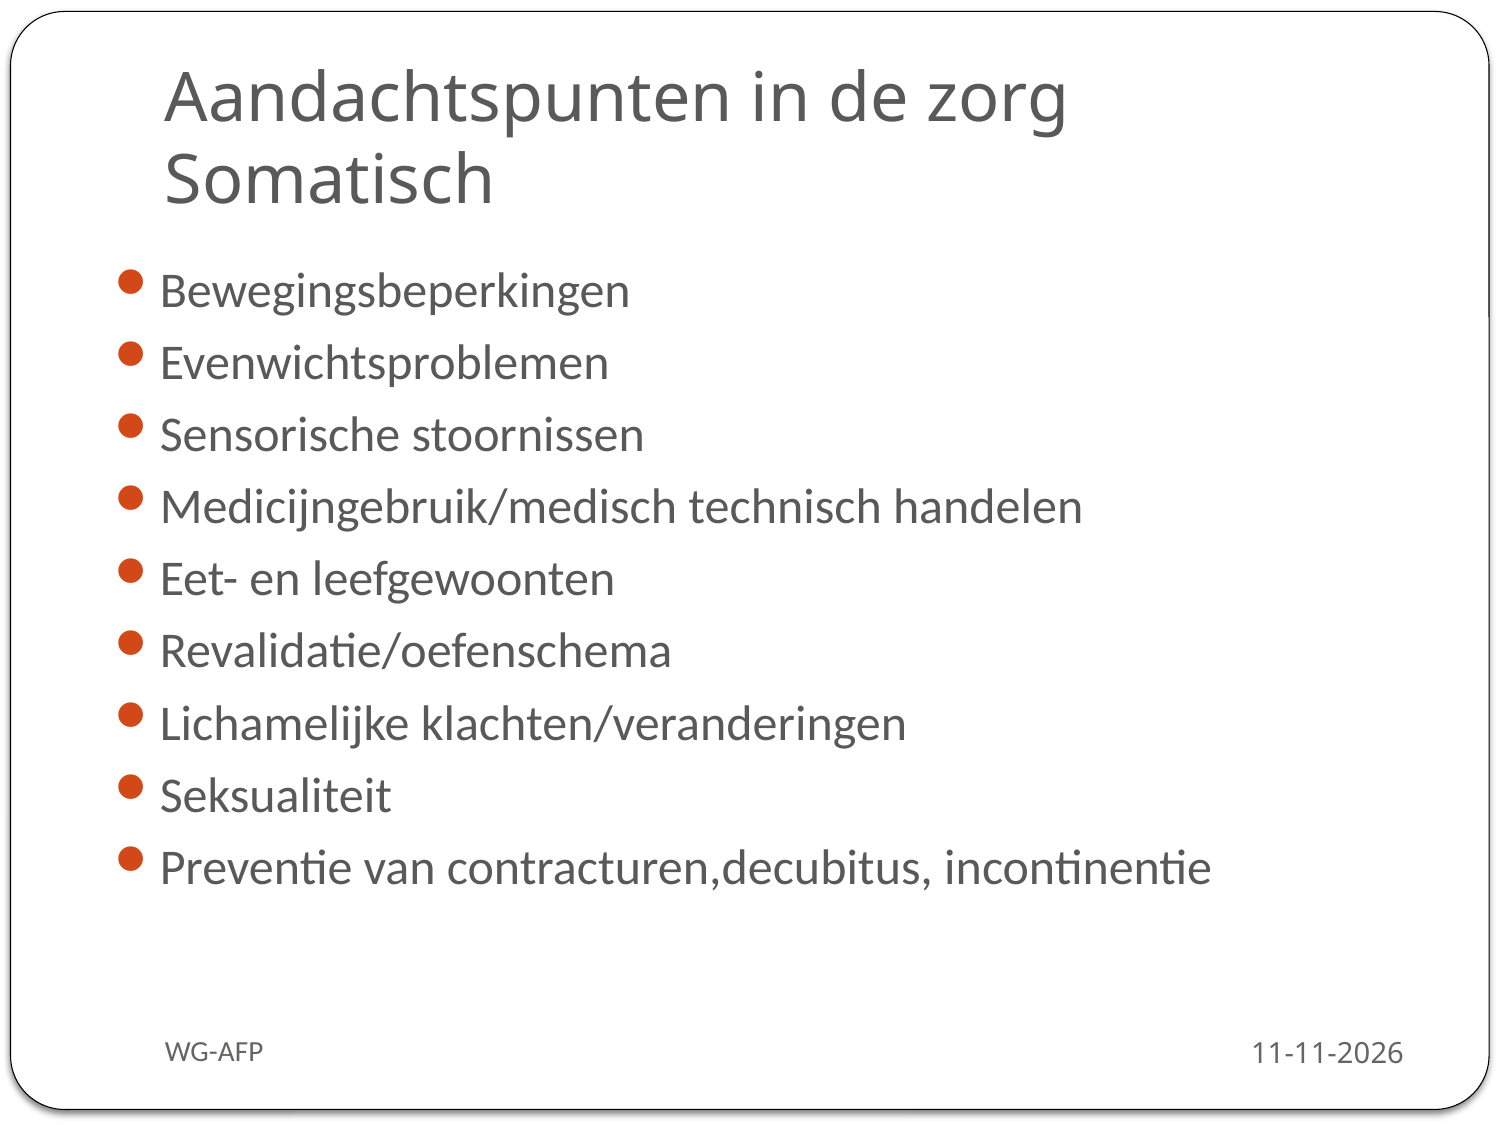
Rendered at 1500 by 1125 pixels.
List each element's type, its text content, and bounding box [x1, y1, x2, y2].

footer WG-AFP [150, 1012, 800, 1088]
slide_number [1012, 1015, 1419, 1094]
list Bewegingsbeperkingen Evenwichtsproblemen Sensorische stoornissen Medicijngebruik/medisch technisch handelen Eet- en leefgewoonten Revalidatie/oefenschema Lichamelijke klachten/veranderingen Seksualiteit Preventie van contracturen,decubitus, incontinentie [99, 249, 1388, 1125]
title Aandachtspunten in de zorg Somatisch [150, 45, 1425, 233]
